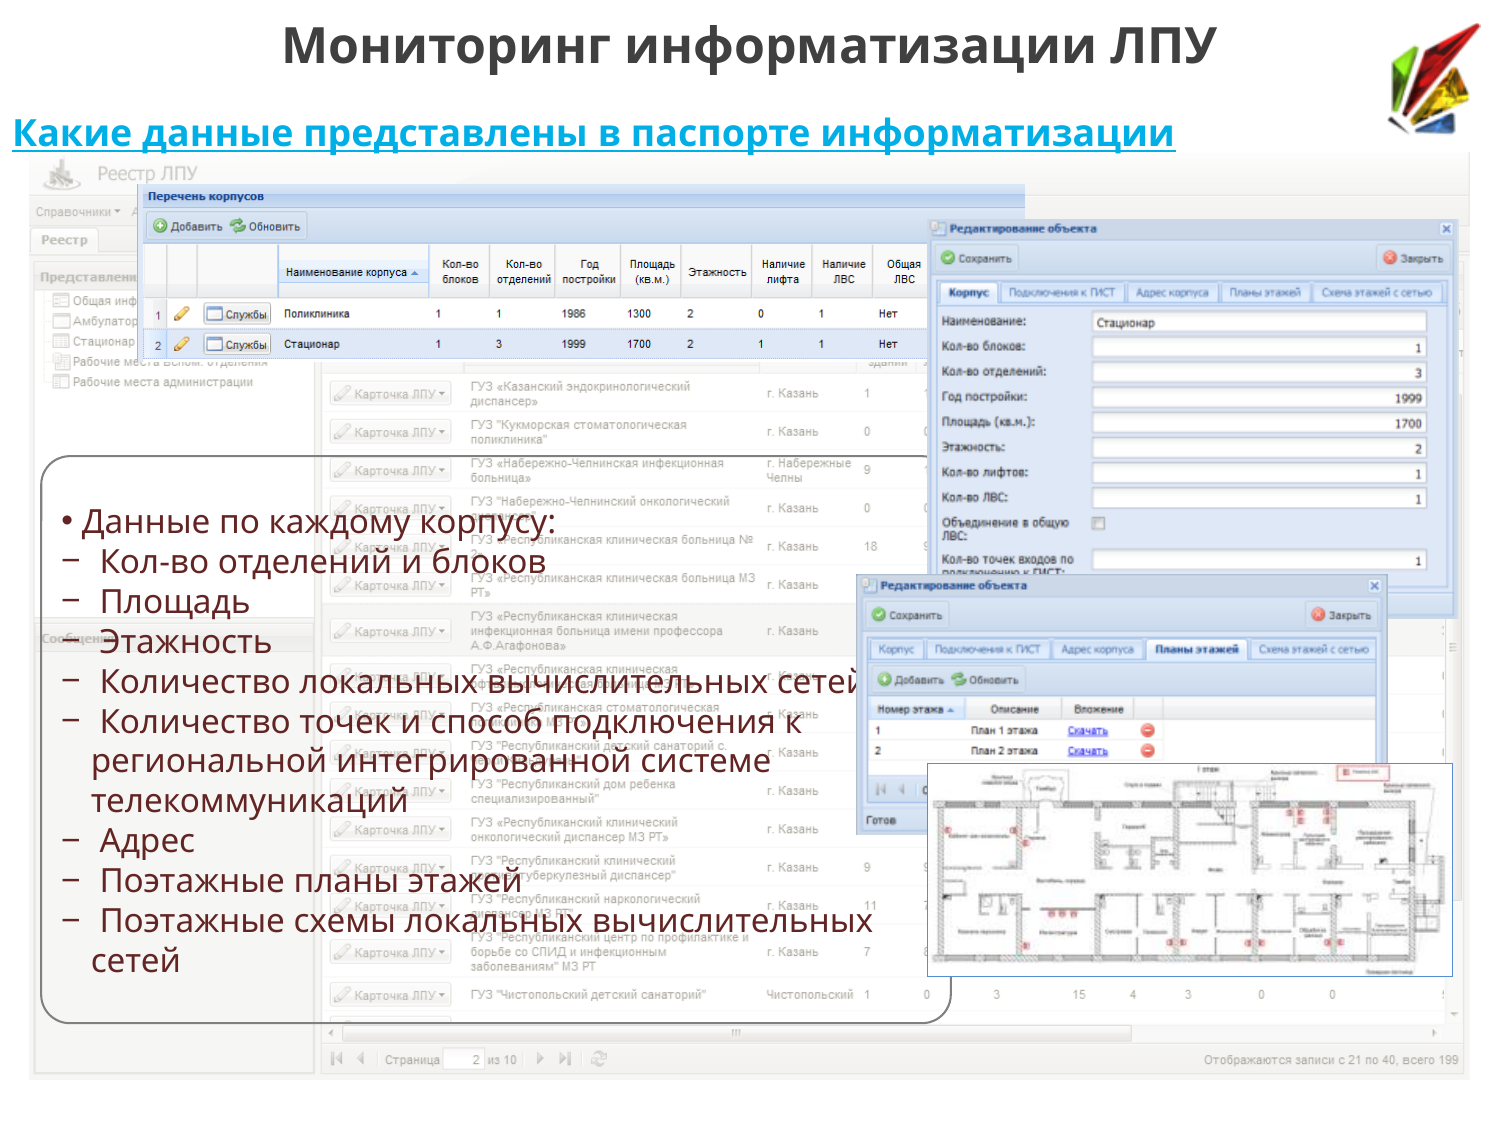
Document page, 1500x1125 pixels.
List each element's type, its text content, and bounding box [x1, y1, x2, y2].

text_box Какие данные представлены в паспорте информатизации [0, 101, 1191, 162]
picture [1387, 23, 1481, 137]
text_box Мониторинг информатизации ЛПУ [0, 5, 1500, 81]
picture [29, 151, 1471, 1081]
